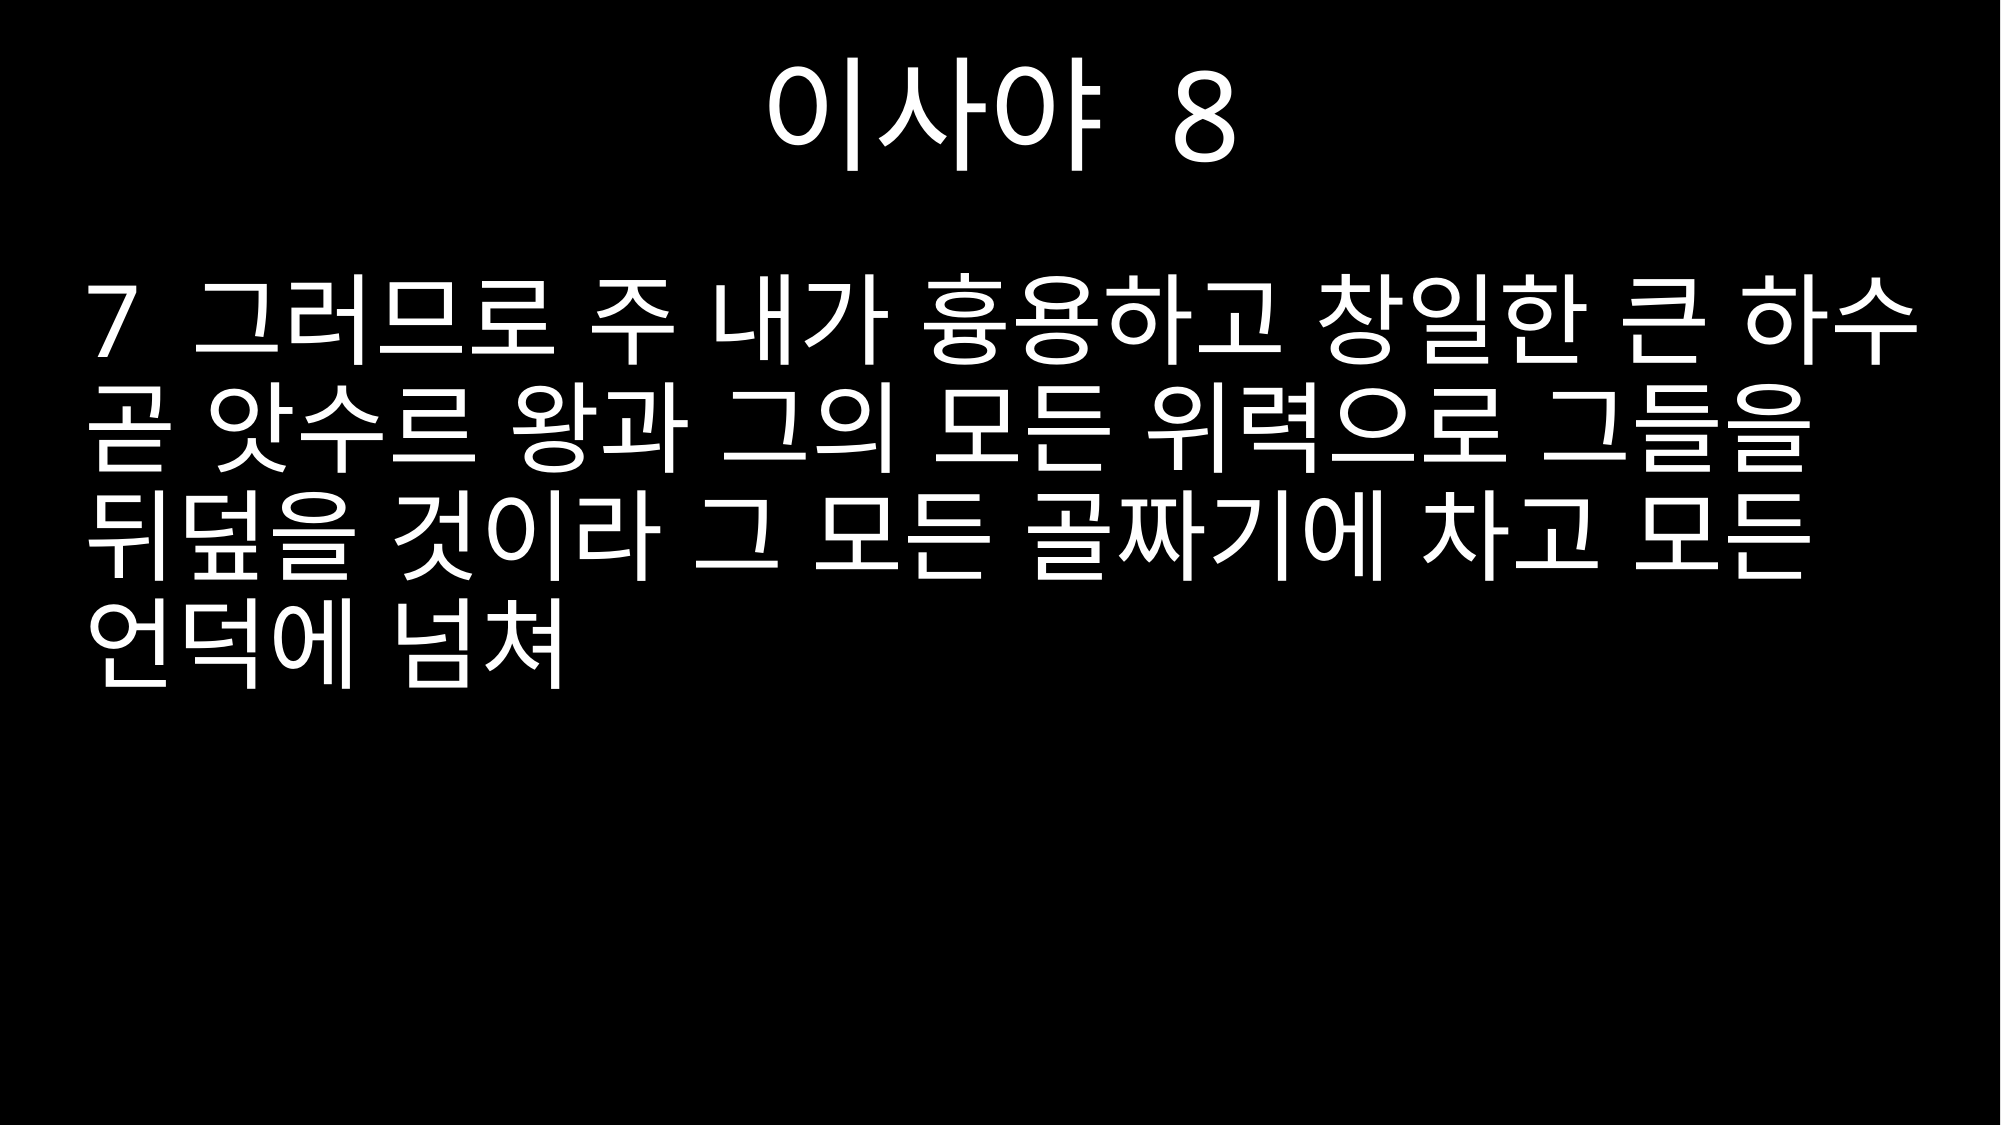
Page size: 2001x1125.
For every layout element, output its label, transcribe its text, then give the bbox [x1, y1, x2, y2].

footer 이사야 8 [0, 32, 2000, 192]
list 7 그러므로 주 내가 흉용하고 창일한 큰 하수 곧 앗수르 왕과 그의 모든 위력으로 그들을 뒤덮을 것이라 그 모든 골짜기에 차고 모든 언덕에 넘쳐 [69, 263, 1953, 423]
picture [0, 0, 2001, 1125]
